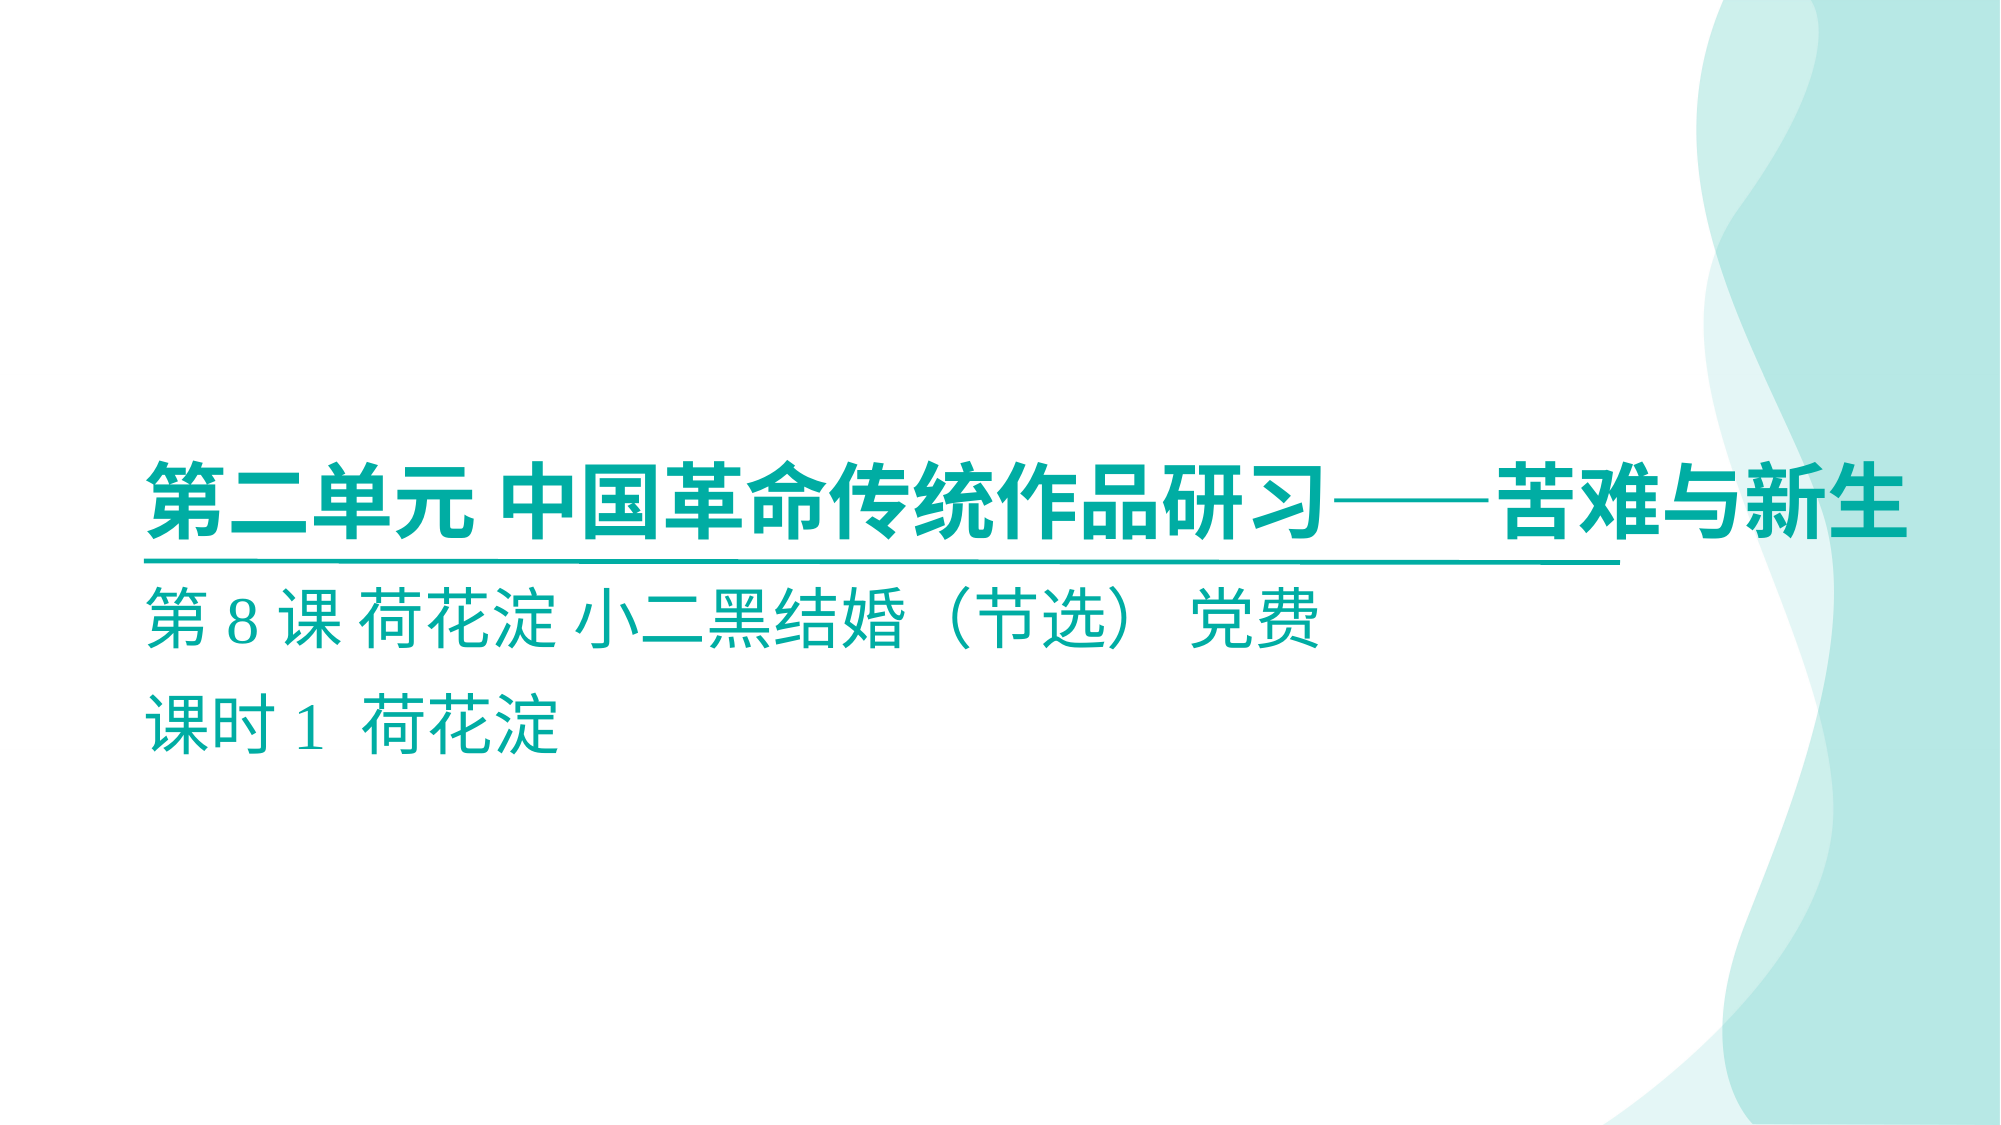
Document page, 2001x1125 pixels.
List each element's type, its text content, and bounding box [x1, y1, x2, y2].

text_box 第二单元 中国革命传统作品研习——苦难与新生 [143, 430, 1976, 549]
picture [0, 0, 2000, 1125]
text_box 课时1 荷花淀 [143, 679, 1946, 847]
